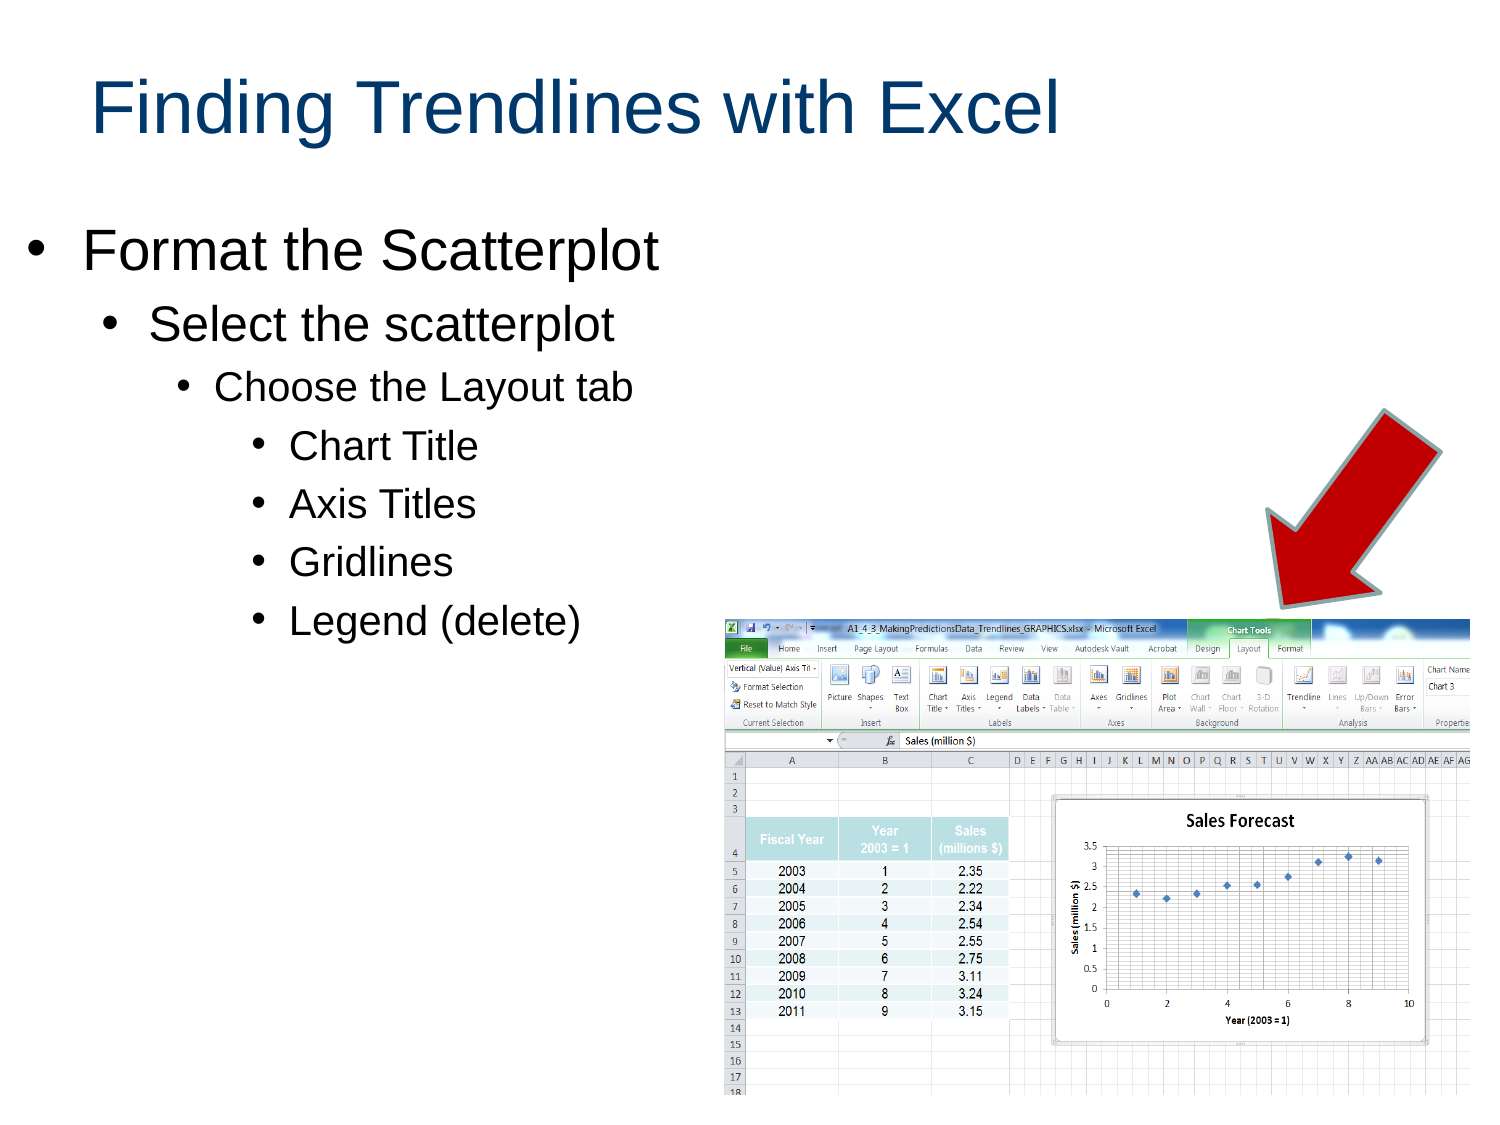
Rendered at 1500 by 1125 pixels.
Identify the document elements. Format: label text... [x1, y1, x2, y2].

title Finding Trendlines with Excel [74, 44, 1426, 163]
text_box Format the Scatterplot Select the scatterplot Choose the Layout tab Chart Title Axis Titles Gridlines Legend (delete) [11, 204, 1292, 997]
text_box [1265, 408, 1443, 610]
picture [724, 618, 1470, 1095]
